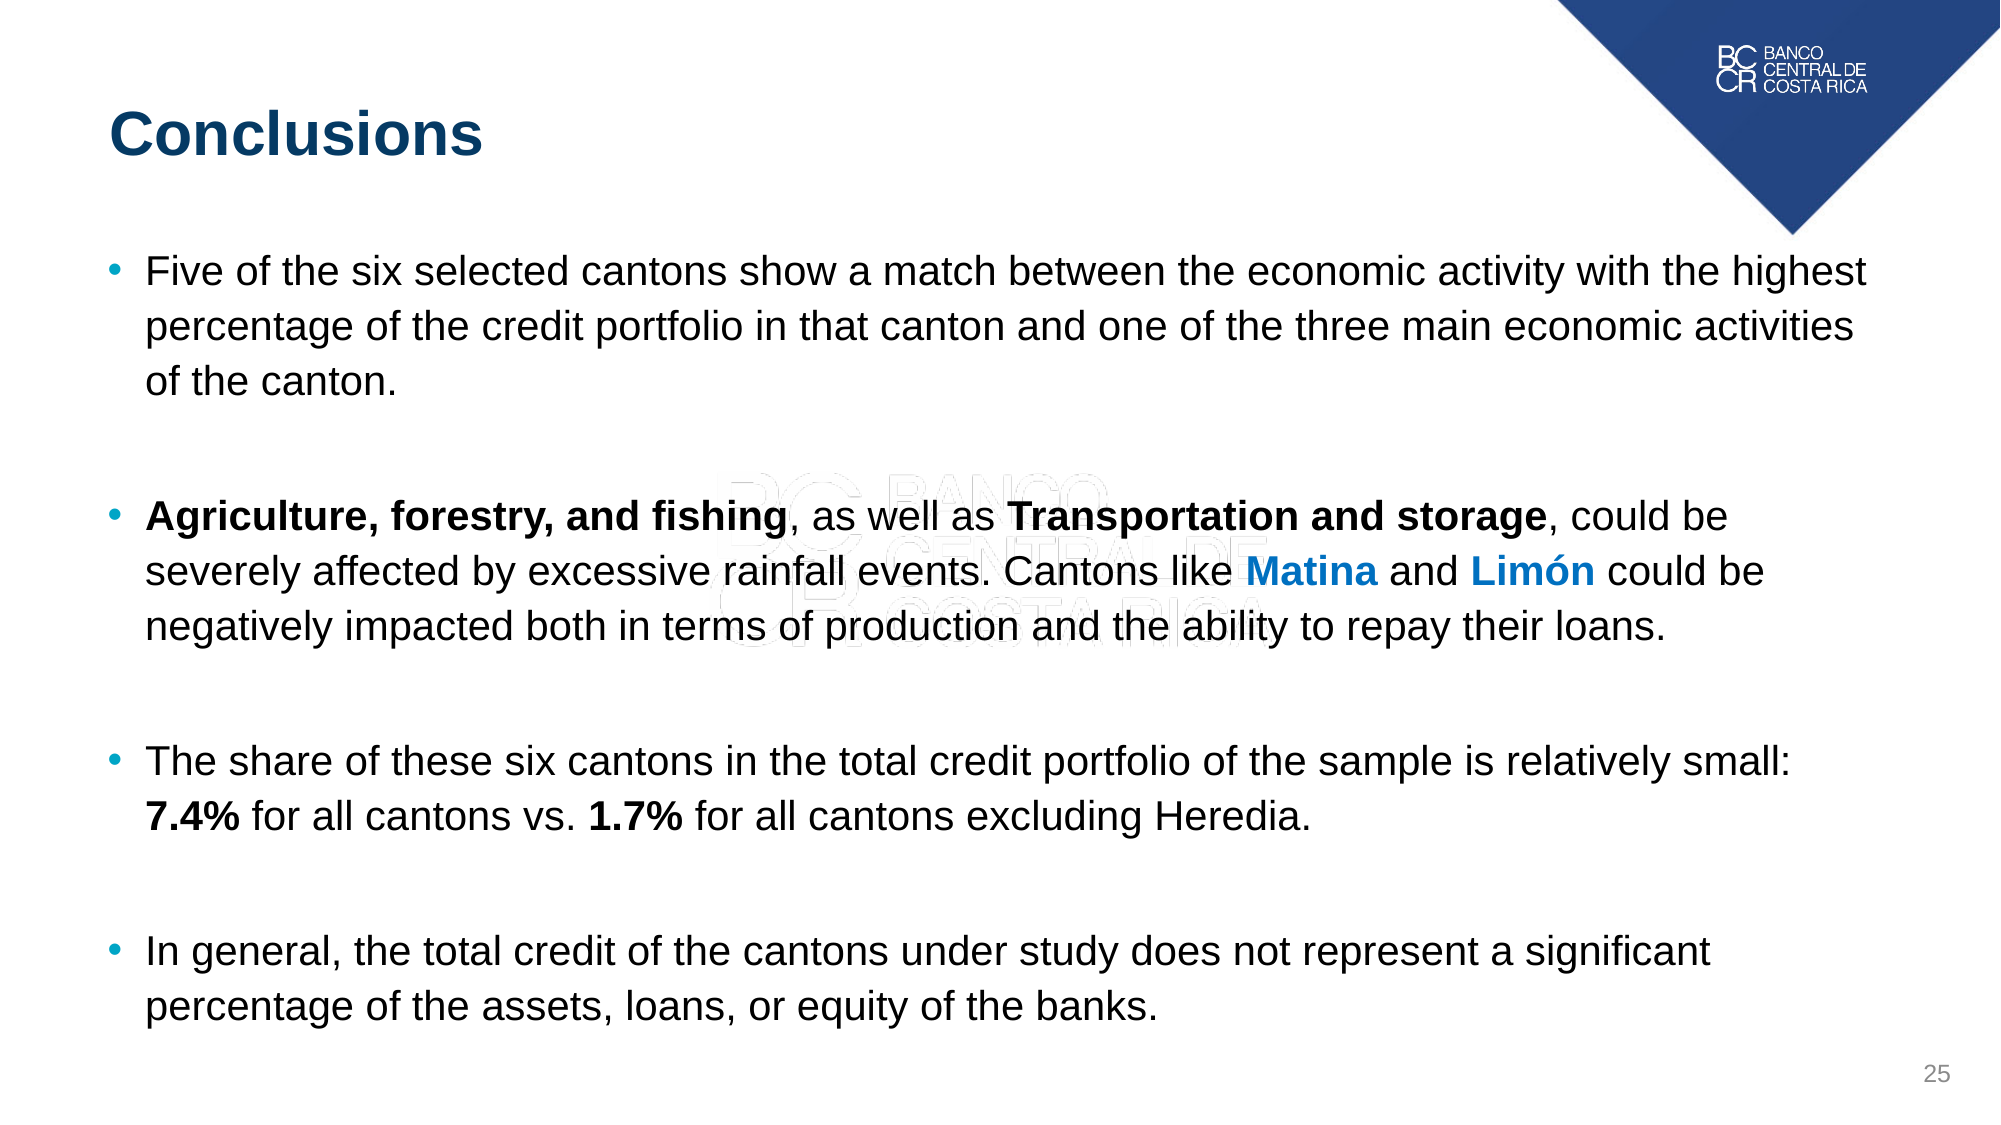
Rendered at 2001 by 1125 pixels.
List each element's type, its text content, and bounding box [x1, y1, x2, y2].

text_box Conclusions [94, 85, 500, 176]
picture [0, 0, 2000, 1125]
slide_number 25 [1516, 1042, 1967, 1103]
list Five of the six selected cantons show a match between the economic activity with the highest percentage of the credit portfolio in that canton and one of the three main economic activities of the canton. Agriculture, forestry, and fishing, as well as Transportation and storage, could be severely affected by excessive rainfall events. Cantons like Matina and Limón could be negatively impacted both in terms of production and the ability to repay their loans. The share of these six cantons in the total credit portfolio of the sample is relatively small: 7.4% for all cantons vs. 1.7% for all cantons excluding Heredia. In general, the total credit of the cantons under study does not represent a significant percentage of the assets, loans, or equity of the banks. [92, 231, 1905, 1007]
